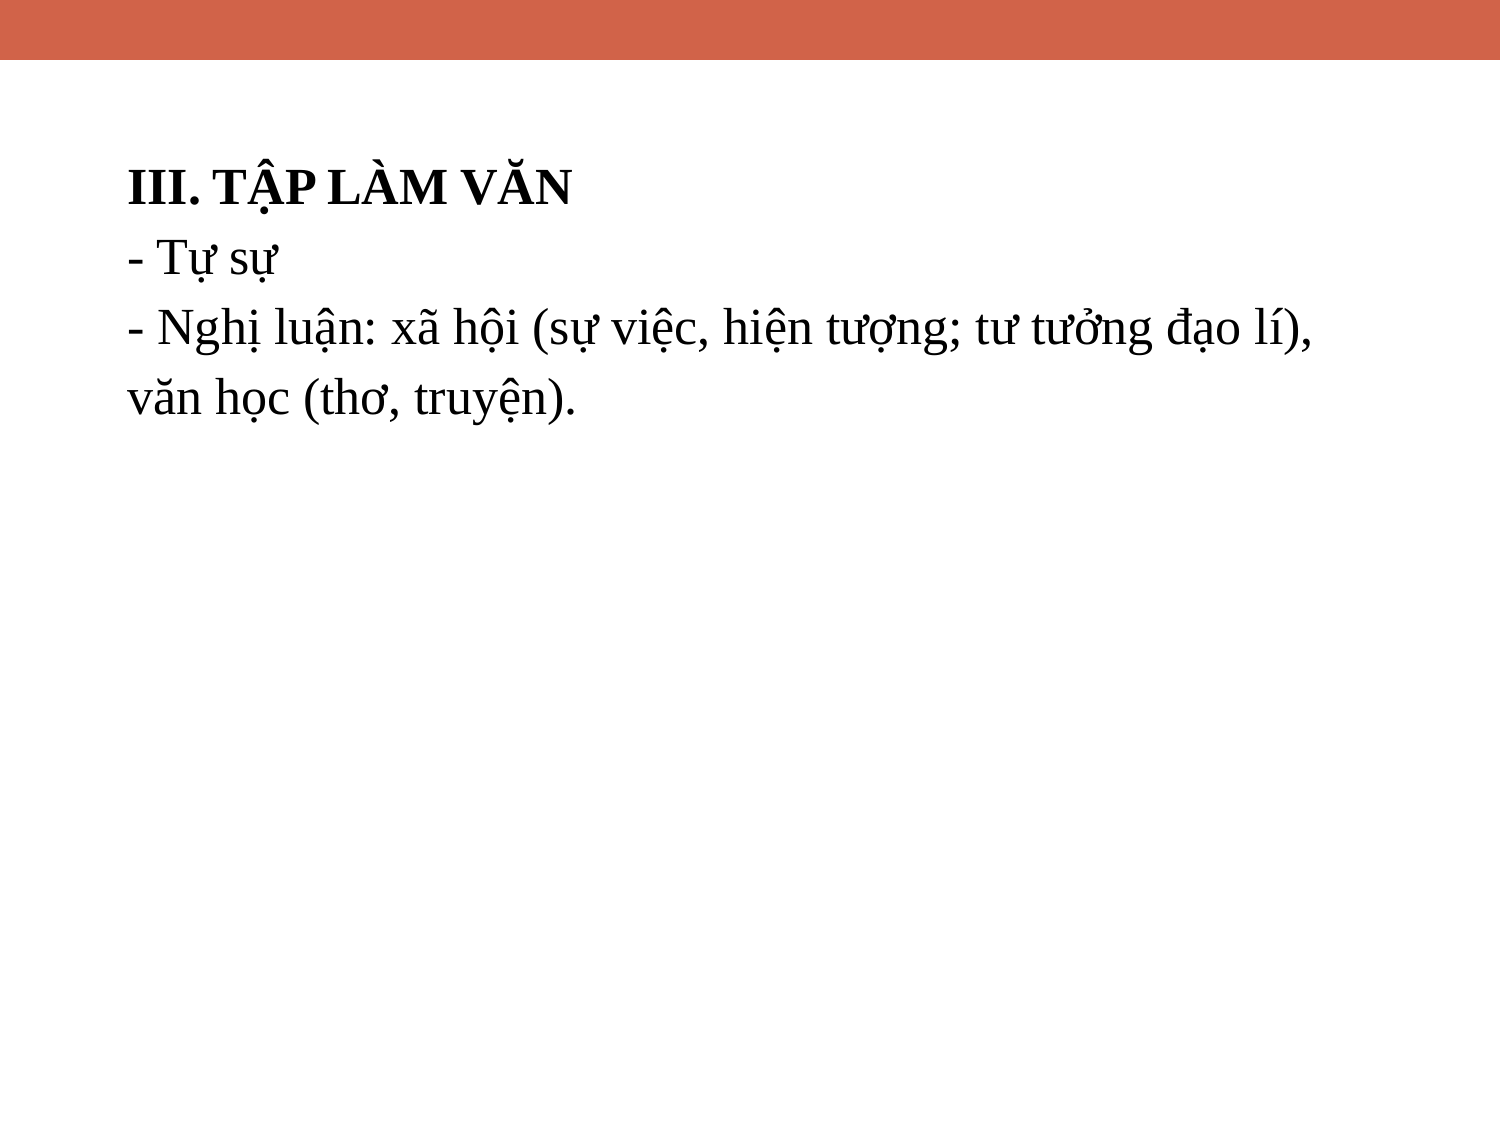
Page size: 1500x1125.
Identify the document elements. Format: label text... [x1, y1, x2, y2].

text_box III. TẬP LÀM VĂN - Tự sự - Nghị luận: xã hội (sự việc, hiện tượng; tư tưởng đạo lí), văn học (thơ, truyện). [112, 137, 1388, 432]
